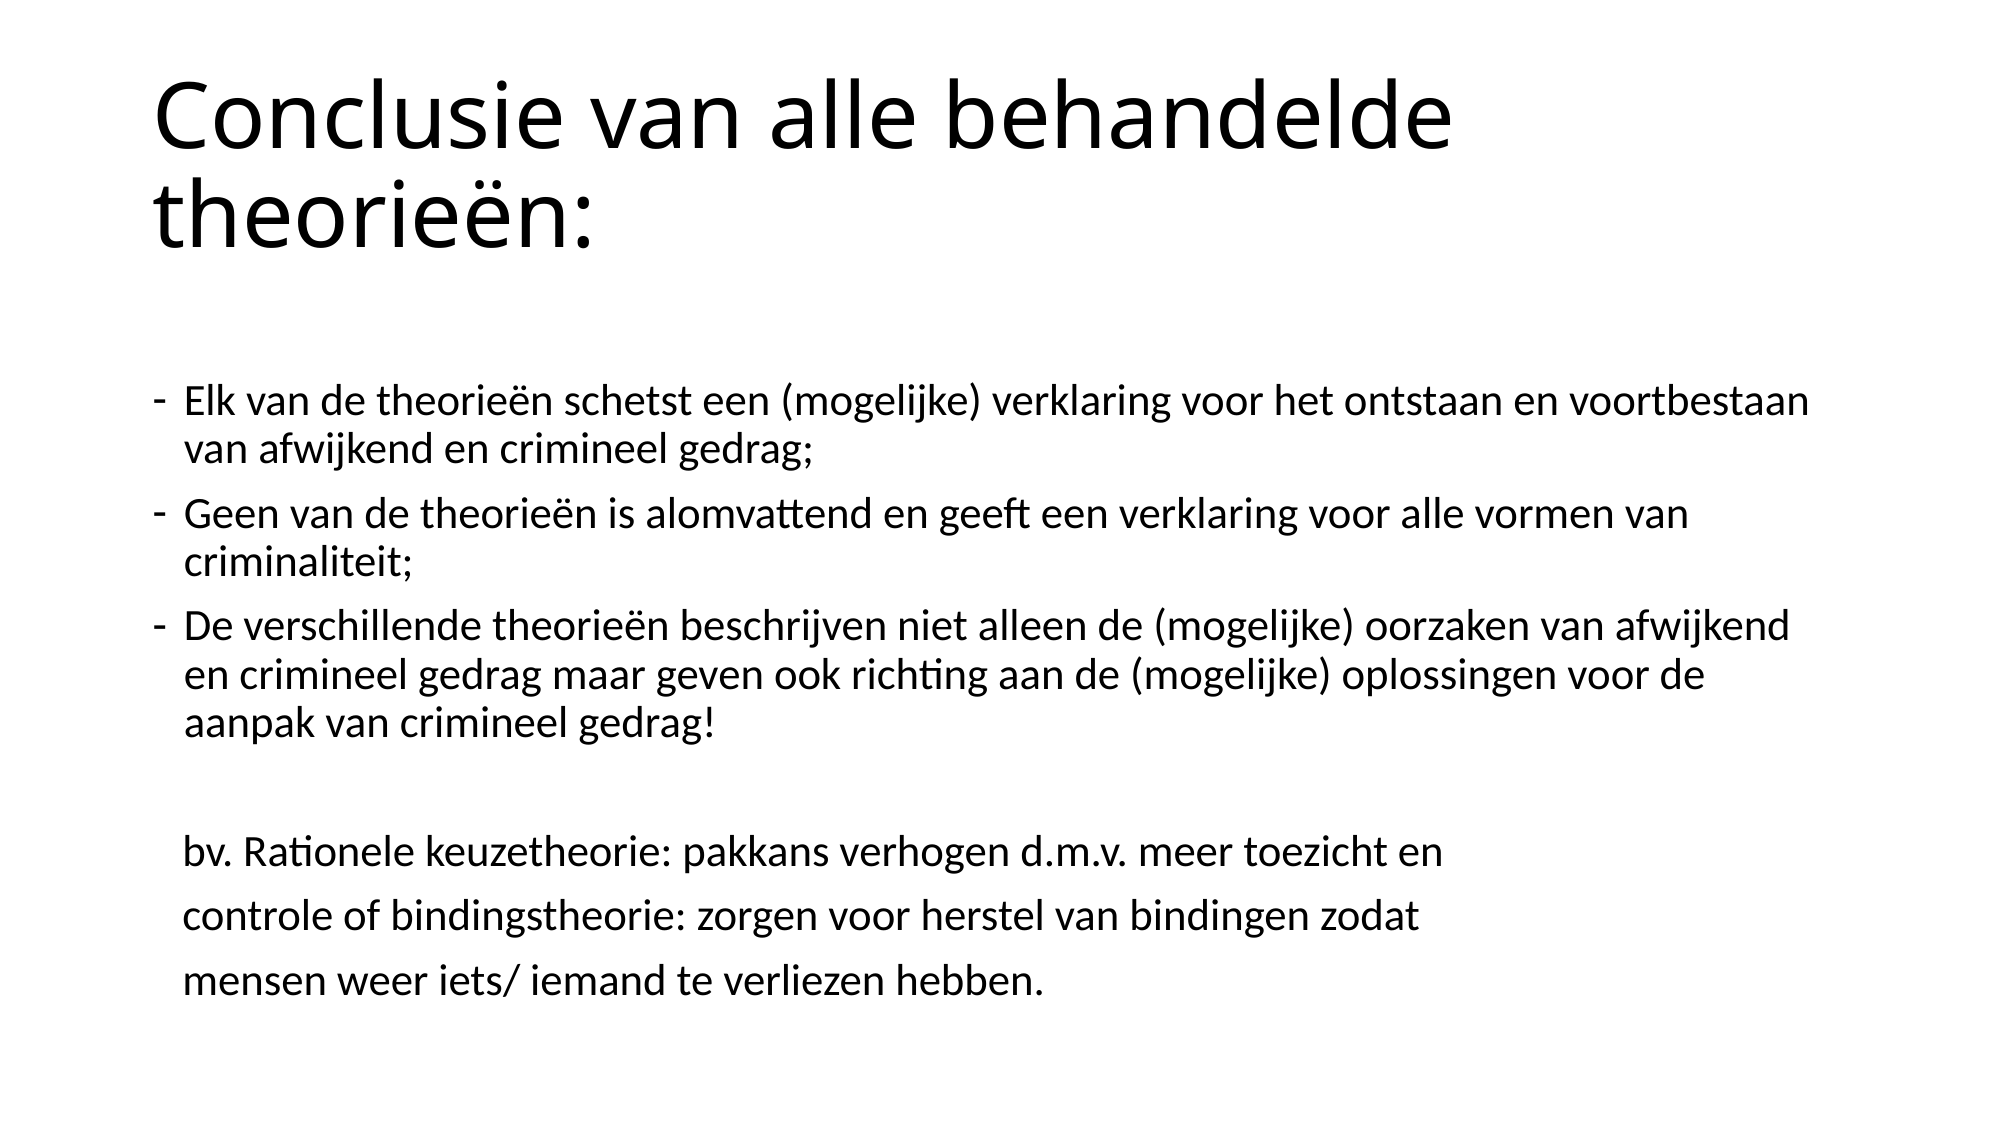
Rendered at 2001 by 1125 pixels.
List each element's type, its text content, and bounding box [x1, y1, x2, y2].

title Conclusie van alle behandelde theorieën: [137, 59, 1863, 278]
list Elk van de theorieën schetst een (mogelijke) verklaring voor het ontstaan en voortbestaan van afwijkend en crimineel gedrag; Geen van de theorieën is alomvattend en geeft een verklaring voor alle vormen van criminaliteit; De verschillende theorieën beschrijven niet alleen de (mogelijke) oorzaken van afwijkend en crimineel gedrag maar geven ook richting aan de (mogelijke) oplossingen voor de aanpak van crimineel gedrag! bv. Rationele keuzetheorie: pakkans verhogen d.m.v. meer toezicht en controle of bindingstheorie: zorgen voor herstel van bindingen zodat mensen weer iets/ iemand te verliezen hebben. [137, 299, 1863, 1014]
